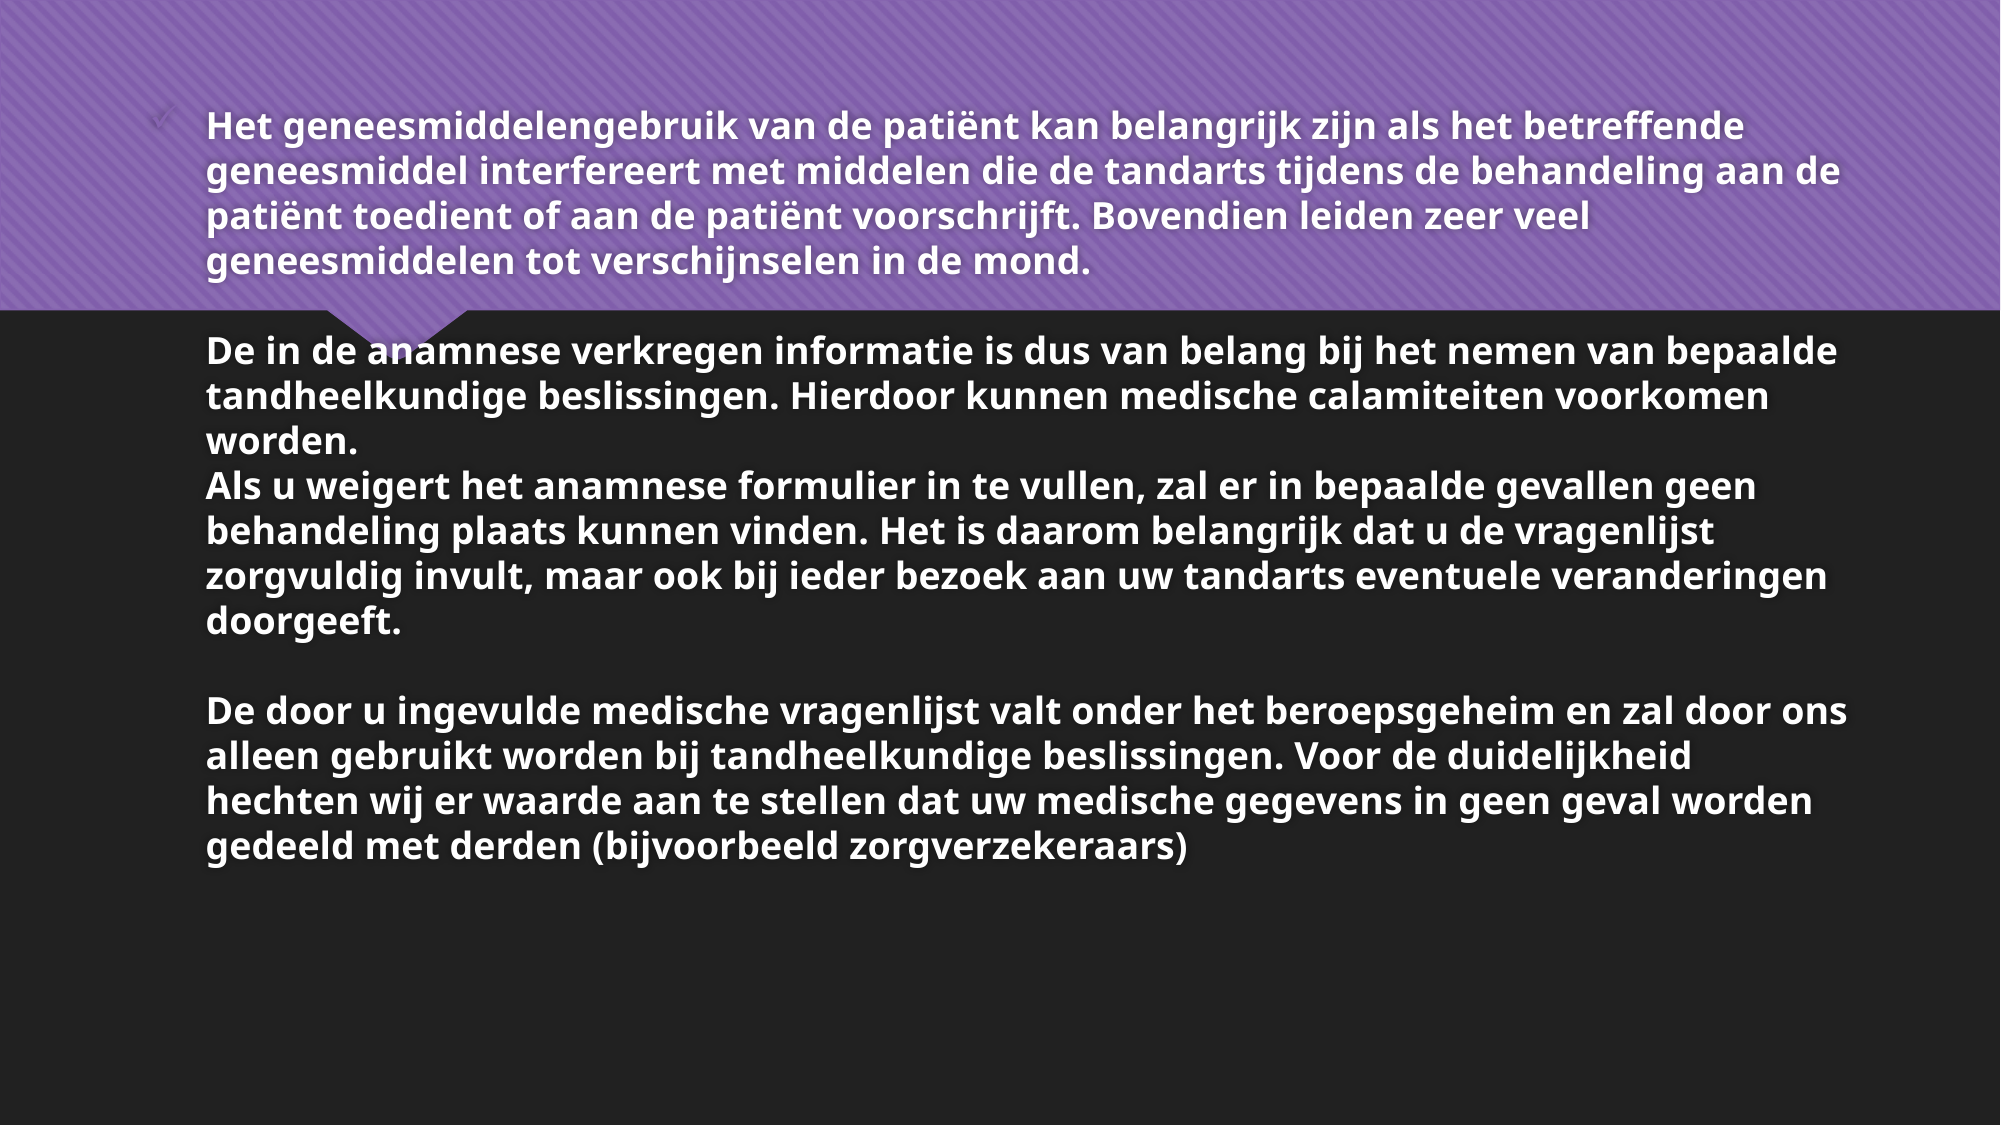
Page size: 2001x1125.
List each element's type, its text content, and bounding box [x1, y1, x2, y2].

list Het geneesmiddelengebruik van de patiënt kan belangrijk zijn als het betreffende geneesmiddel interfereert met middelen die de tandarts tijdens de behandeling aan de patiënt toedient of aan de patiënt voorschrijft. Bovendien leiden zeer veel geneesmiddelen tot verschijnselen in de mond. De in de anamnese verkregen informatie is dus van belang bij het nemen van bepaalde tandheelkundige beslissingen. Hierdoor kunnen medische calamiteiten voorkomen worden. Als u weigert het anamnese formulier in te vullen, zal er in bepaalde gevallen geen behandeling plaats kunnen vinden. Het is daarom belangrijk dat u de vragenlijst zorgvuldig invult, maar ook bij ieder bezoek aan uw tandarts eventuele veranderingen doorgeeft. De door u ingevulde medische vragenlijst valt onder het beroepsgeheim en zal door ons alleen gebruikt worden bij tandheelkundige beslissingen. Voor de duidelijkheid hechten wij er waarde aan te stellen dat uw medische gegevens in geen geval worden gedeeld met derden (bijvoorbeeld zorgverzekeraars) [134, 73, 1866, 962]
